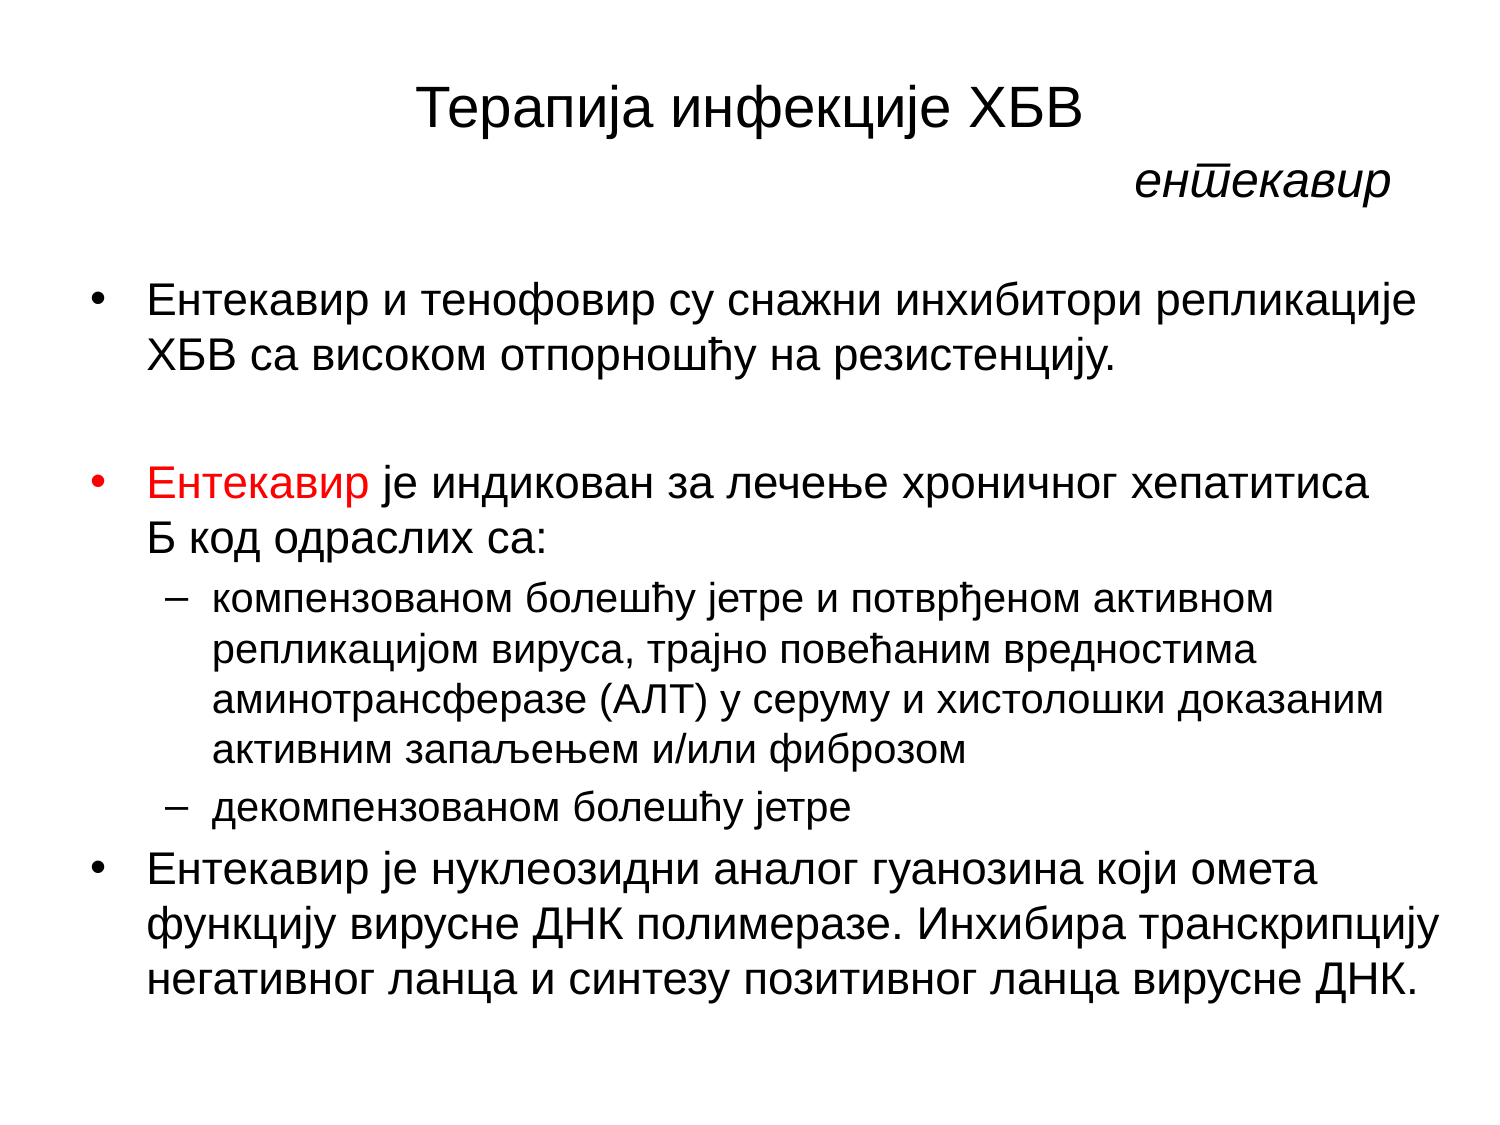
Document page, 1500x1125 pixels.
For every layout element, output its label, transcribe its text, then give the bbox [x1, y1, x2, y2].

title Терапија инфекције ХБВ ентекавир [75, 45, 1425, 233]
list Ентекавир и тенофовир су снажни инхибитори репликације ХБВ са високом отпорношћу на резистенцију. Ентекавир је индикован за лечење хроничног хепатитиса Б код одраслих са: компензованом болешћу јетре и потврђеном активном репликацијом вируса, трајно повећаним вредностима аминотрансферазе (АЛТ) у серуму и хистолошки доказаним активним запаљењем и/или фиброзом декомпензованом болешћу јетре Ентекавир је нуклеозидни аналог гуанозина који омета функцију вирусне ДНК полимеразе. Инхибира транскрипцију негативног ланца и синтезу позитивног ланца вирусне ДНК. [75, 262, 1471, 1125]
